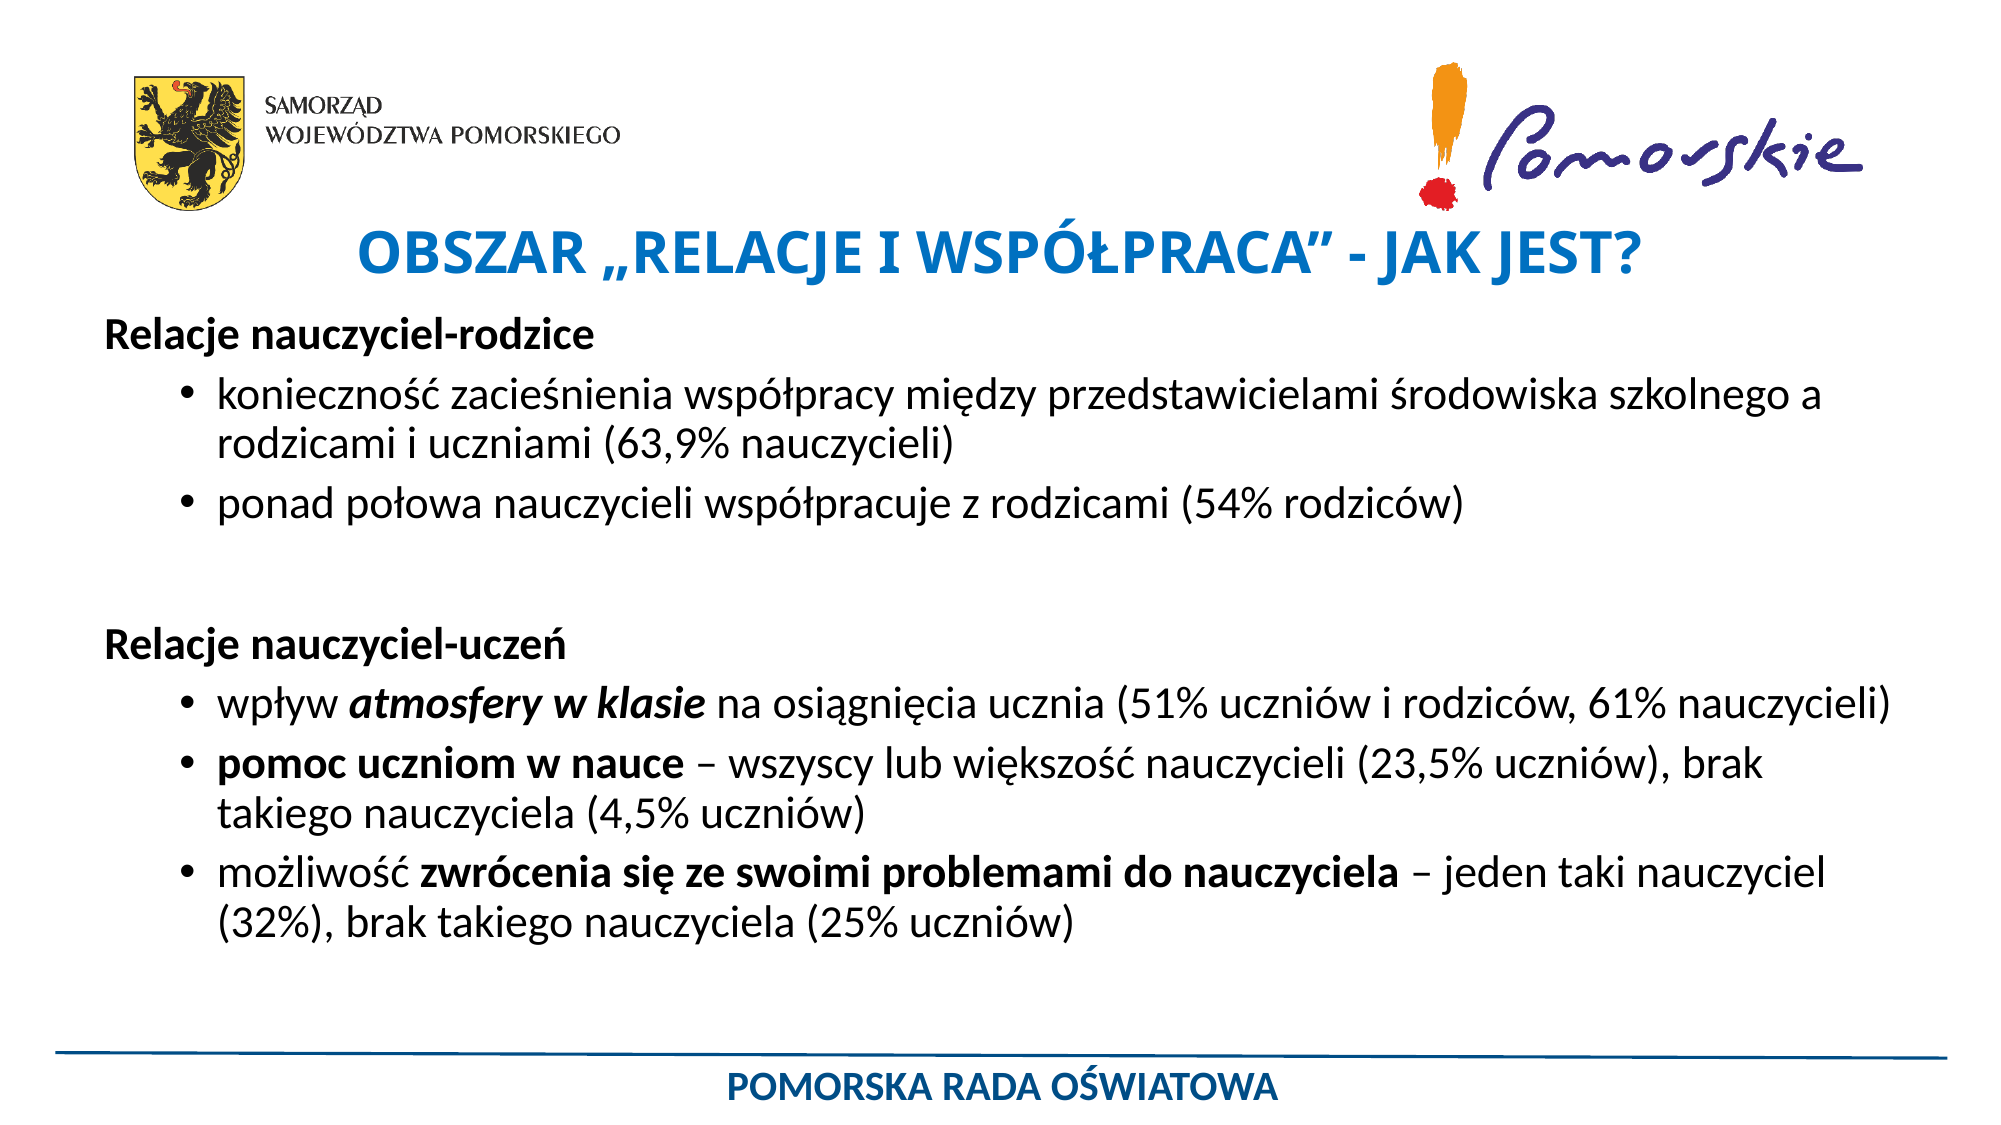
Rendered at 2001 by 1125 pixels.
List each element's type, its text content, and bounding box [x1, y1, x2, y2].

list Relacje nauczyciel-rodzice konieczność zacieśnienia współpracy między przedstawicielami środowiska szkolnego a rodzicami i uczniami (63,9% nauczycieli) ponad połowa nauczycieli współpracuje z rodzicami (54% rodziców) Relacje nauczyciel-uczeń wpływ atmosfery w klasie na osiągnięcia ucznia (51% uczniów i rodziców, 61% nauczycieli) pomoc uczniom w nauce – wszyscy lub większość nauczycieli (23,5% uczniów), brak takiego nauczyciela (4,5% uczniów) możliwość zwrócenia się ze swoimi problemami do nauczyciela – jeden taki nauczyciel (32%), brak takiego nauczyciela (25% uczniów) [89, 302, 1917, 1030]
title OBSZAR „RELACJE I WSPÓŁPRACA” - JAK JEST? [137, 206, 1863, 302]
picture [134, 76, 620, 211]
picture [1419, 62, 1863, 206]
